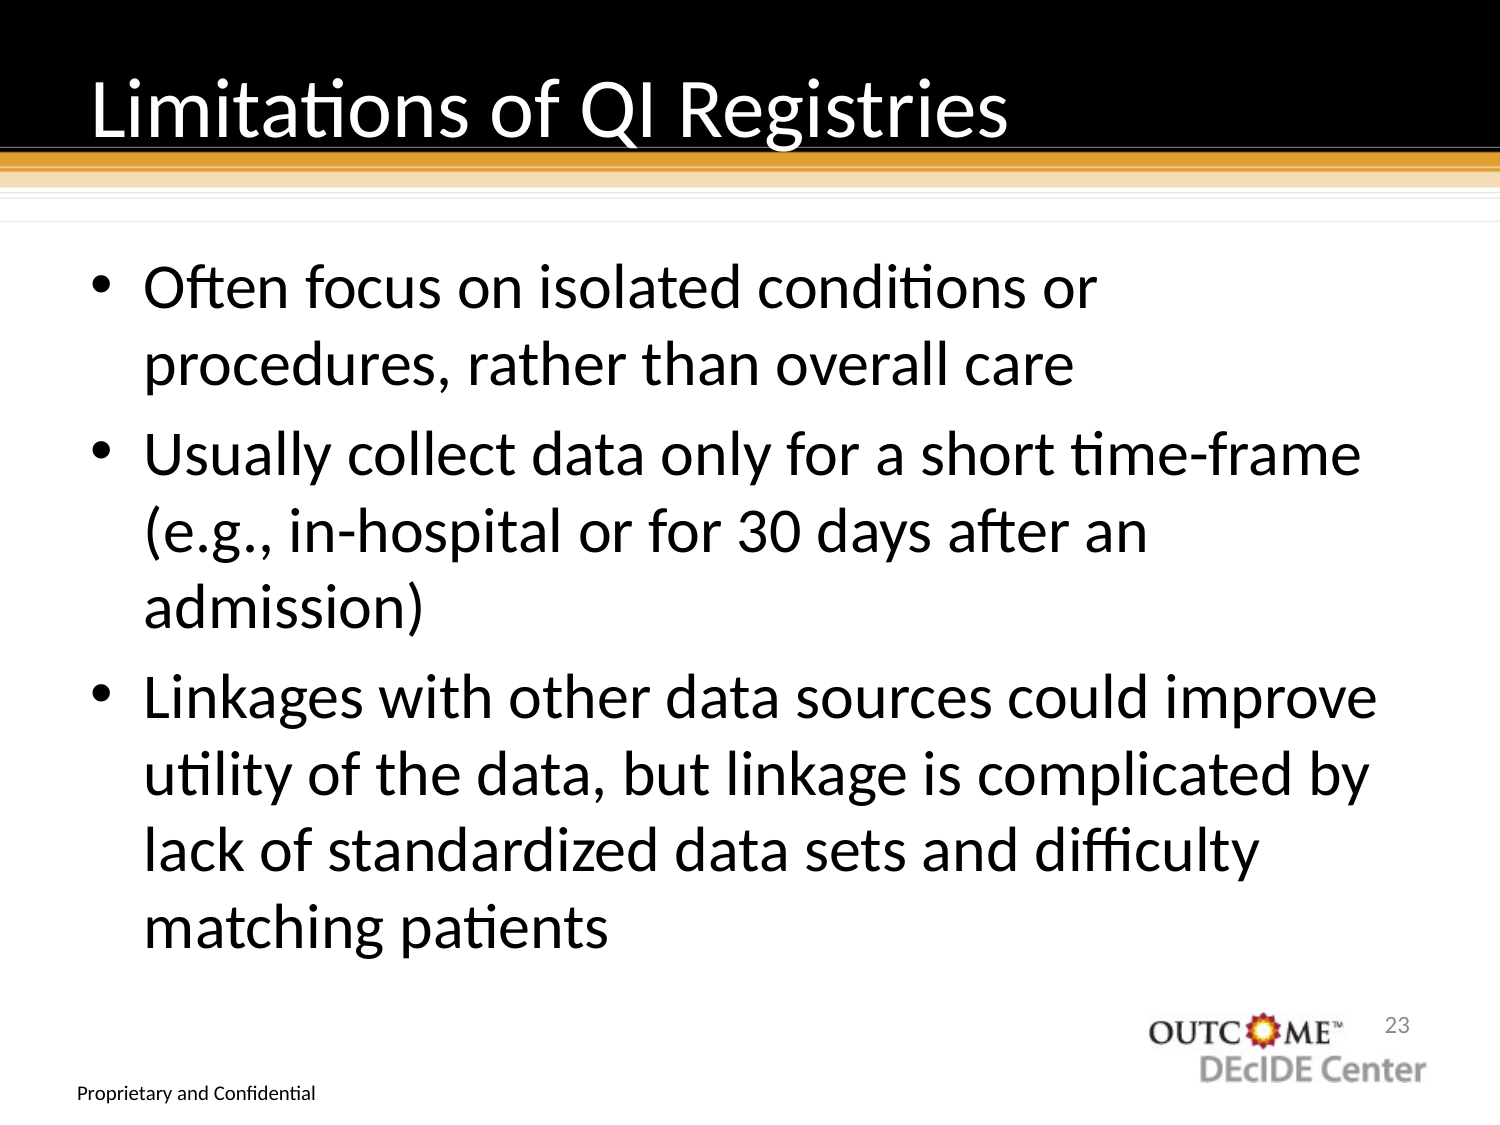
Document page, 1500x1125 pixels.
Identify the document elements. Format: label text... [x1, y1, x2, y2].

slide_number 22 [1074, 999, 1425, 1048]
list Often focus on isolated conditions or procedures, rather than overall care Usually collect data only for a short time-frame (e.g., in-hospital or for 30 days after an admission) Linkages with other data sources could improve utility of the data, but linkage is complicated by lack of standardized data sets and difficulty matching patients [75, 237, 1425, 975]
picture [0, 0, 1500, 223]
title Limitations of QI Registries [75, 45, 1425, 163]
picture [1149, 1012, 1427, 1083]
